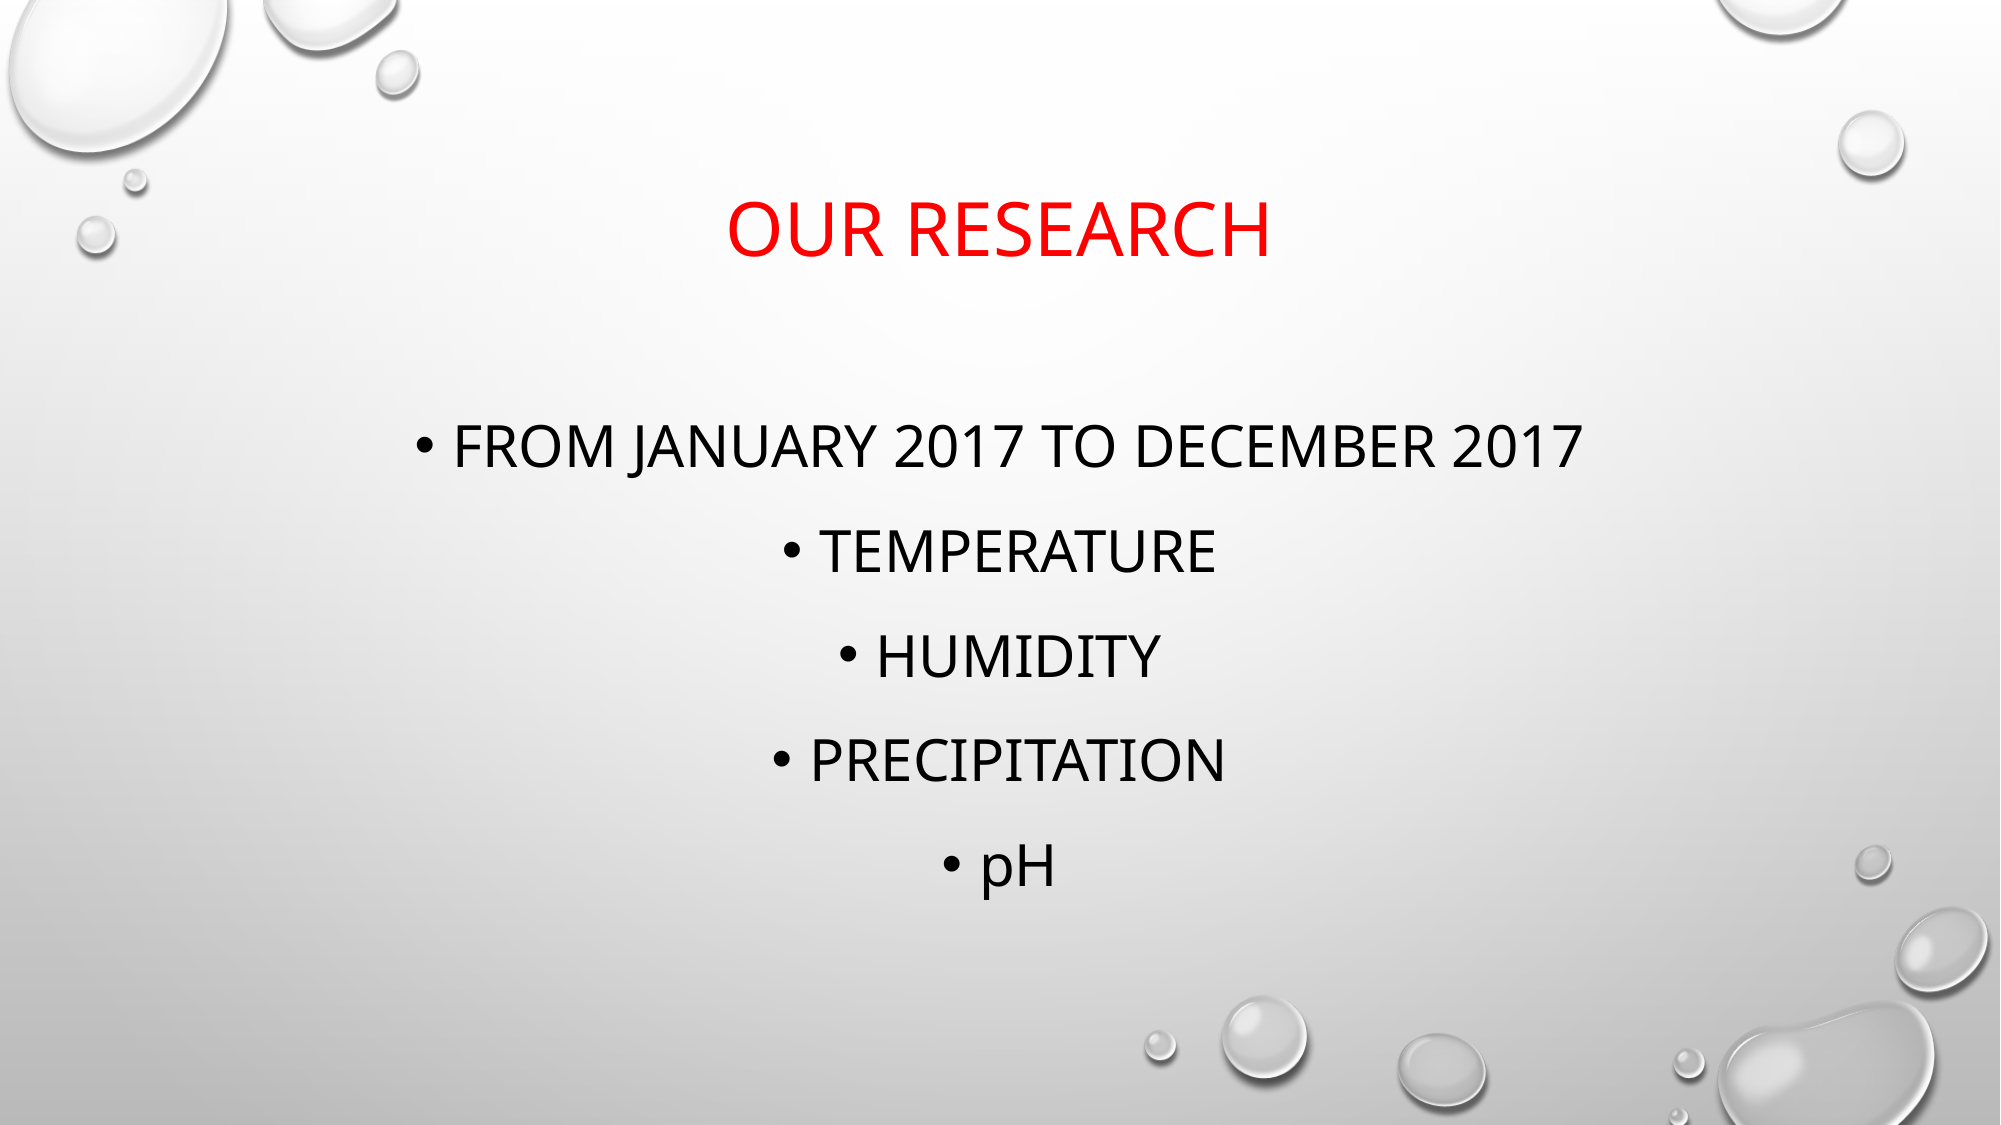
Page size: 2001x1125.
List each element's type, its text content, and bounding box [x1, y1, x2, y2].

title ouR RESEARCH [149, 101, 1851, 364]
list FROM january 2017 to December 2017 Temperature Humidity Precipitation pH [149, 388, 1850, 950]
picture [0, 0, 2000, 1125]
